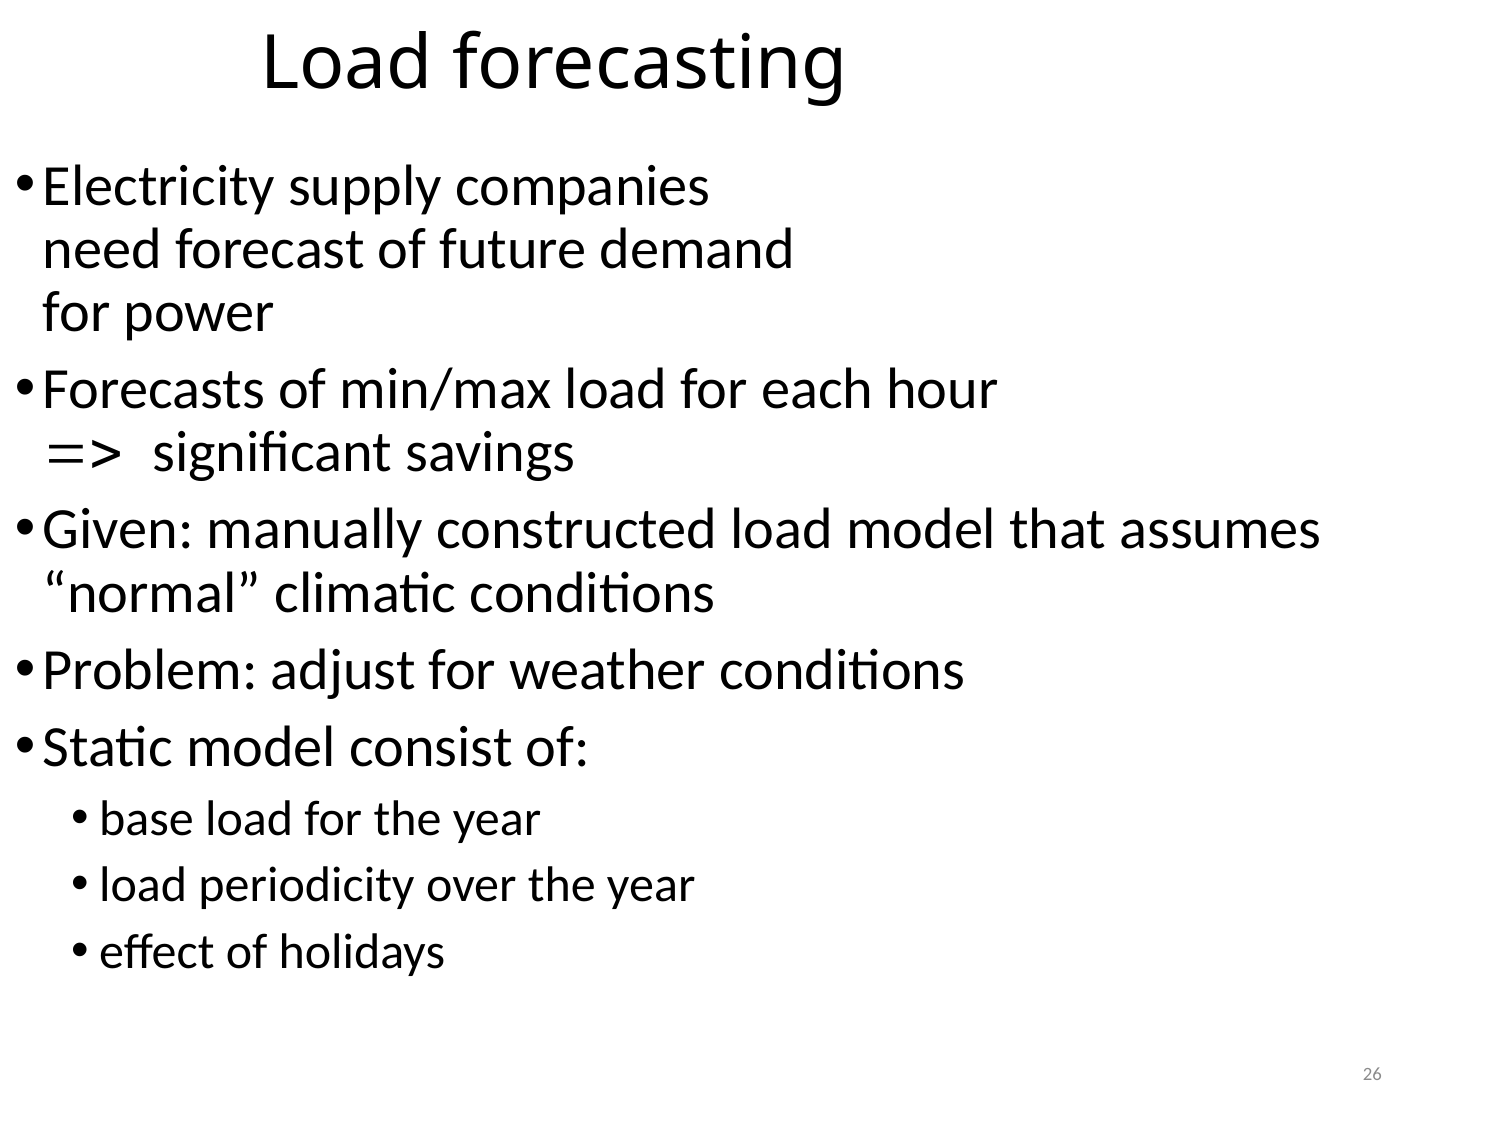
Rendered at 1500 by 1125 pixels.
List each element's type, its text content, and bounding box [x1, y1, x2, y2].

slide_number 26 [1059, 1042, 1397, 1103]
title Load forecasting [245, 0, 1500, 159]
list Electricity supply companies need forecast of future demand for power Forecasts of min/max load for each hour => significant savings Given: manually constructed load model that assumes “normal” climatic conditions Problem: adjust for weather conditions Static model consist of: base load for the year load periodicity over the year effect of holidays [0, 147, 1350, 987]
